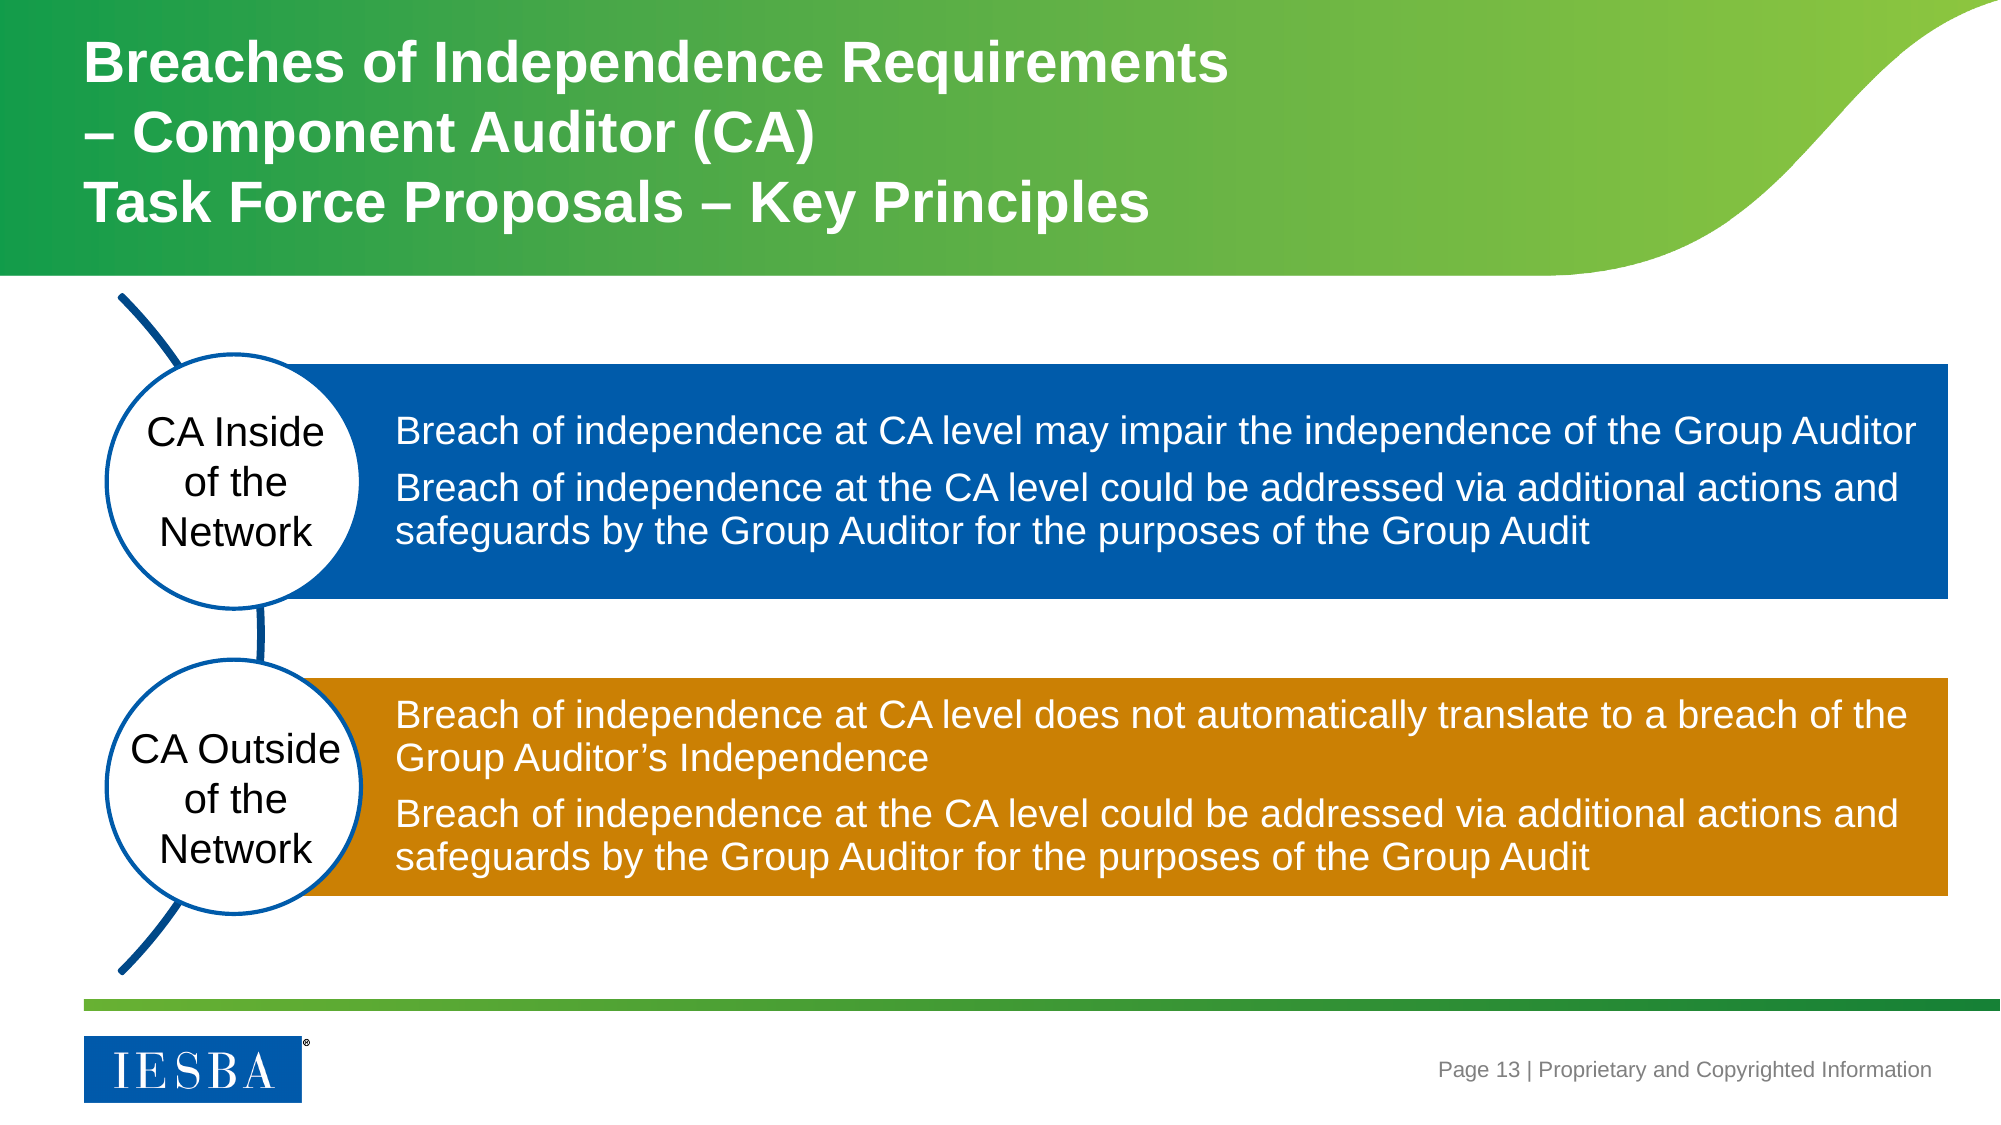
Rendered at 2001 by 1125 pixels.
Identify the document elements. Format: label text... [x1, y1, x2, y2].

title Breaches of Independence Requirements – Component Auditor (CA) Task Force Proposals – Key Principles [83, 85, 1859, 174]
text_box [83, 9, 1334, 60]
picture [0, 0, 2000, 276]
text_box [102, 277, 1955, 991]
picture [84, 1036, 310, 1103]
